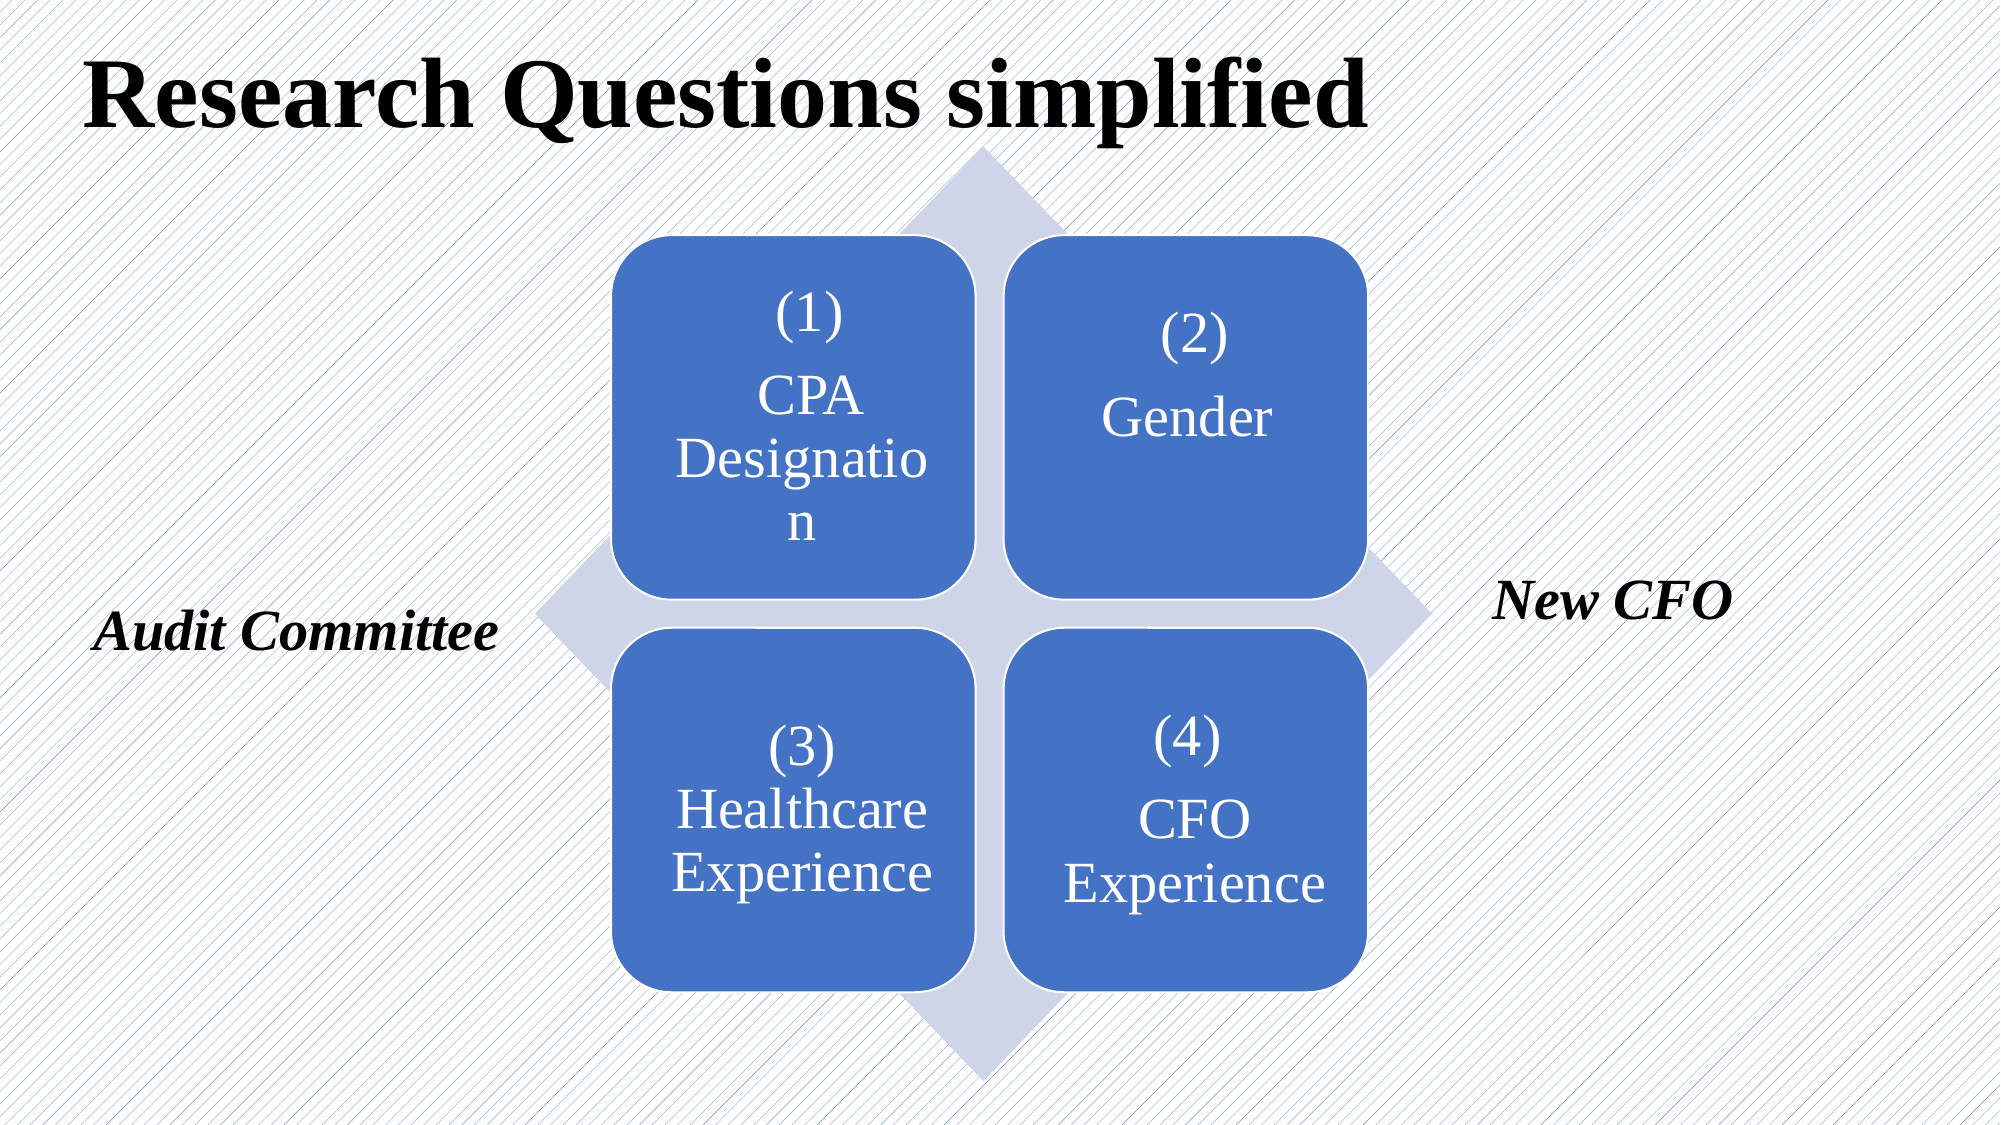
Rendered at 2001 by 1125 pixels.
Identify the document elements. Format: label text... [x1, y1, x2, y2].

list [0, 299, 80, 1014]
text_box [80, 146, 1899, 1082]
text_box Research Questions simplified [67, 20, 1616, 156]
